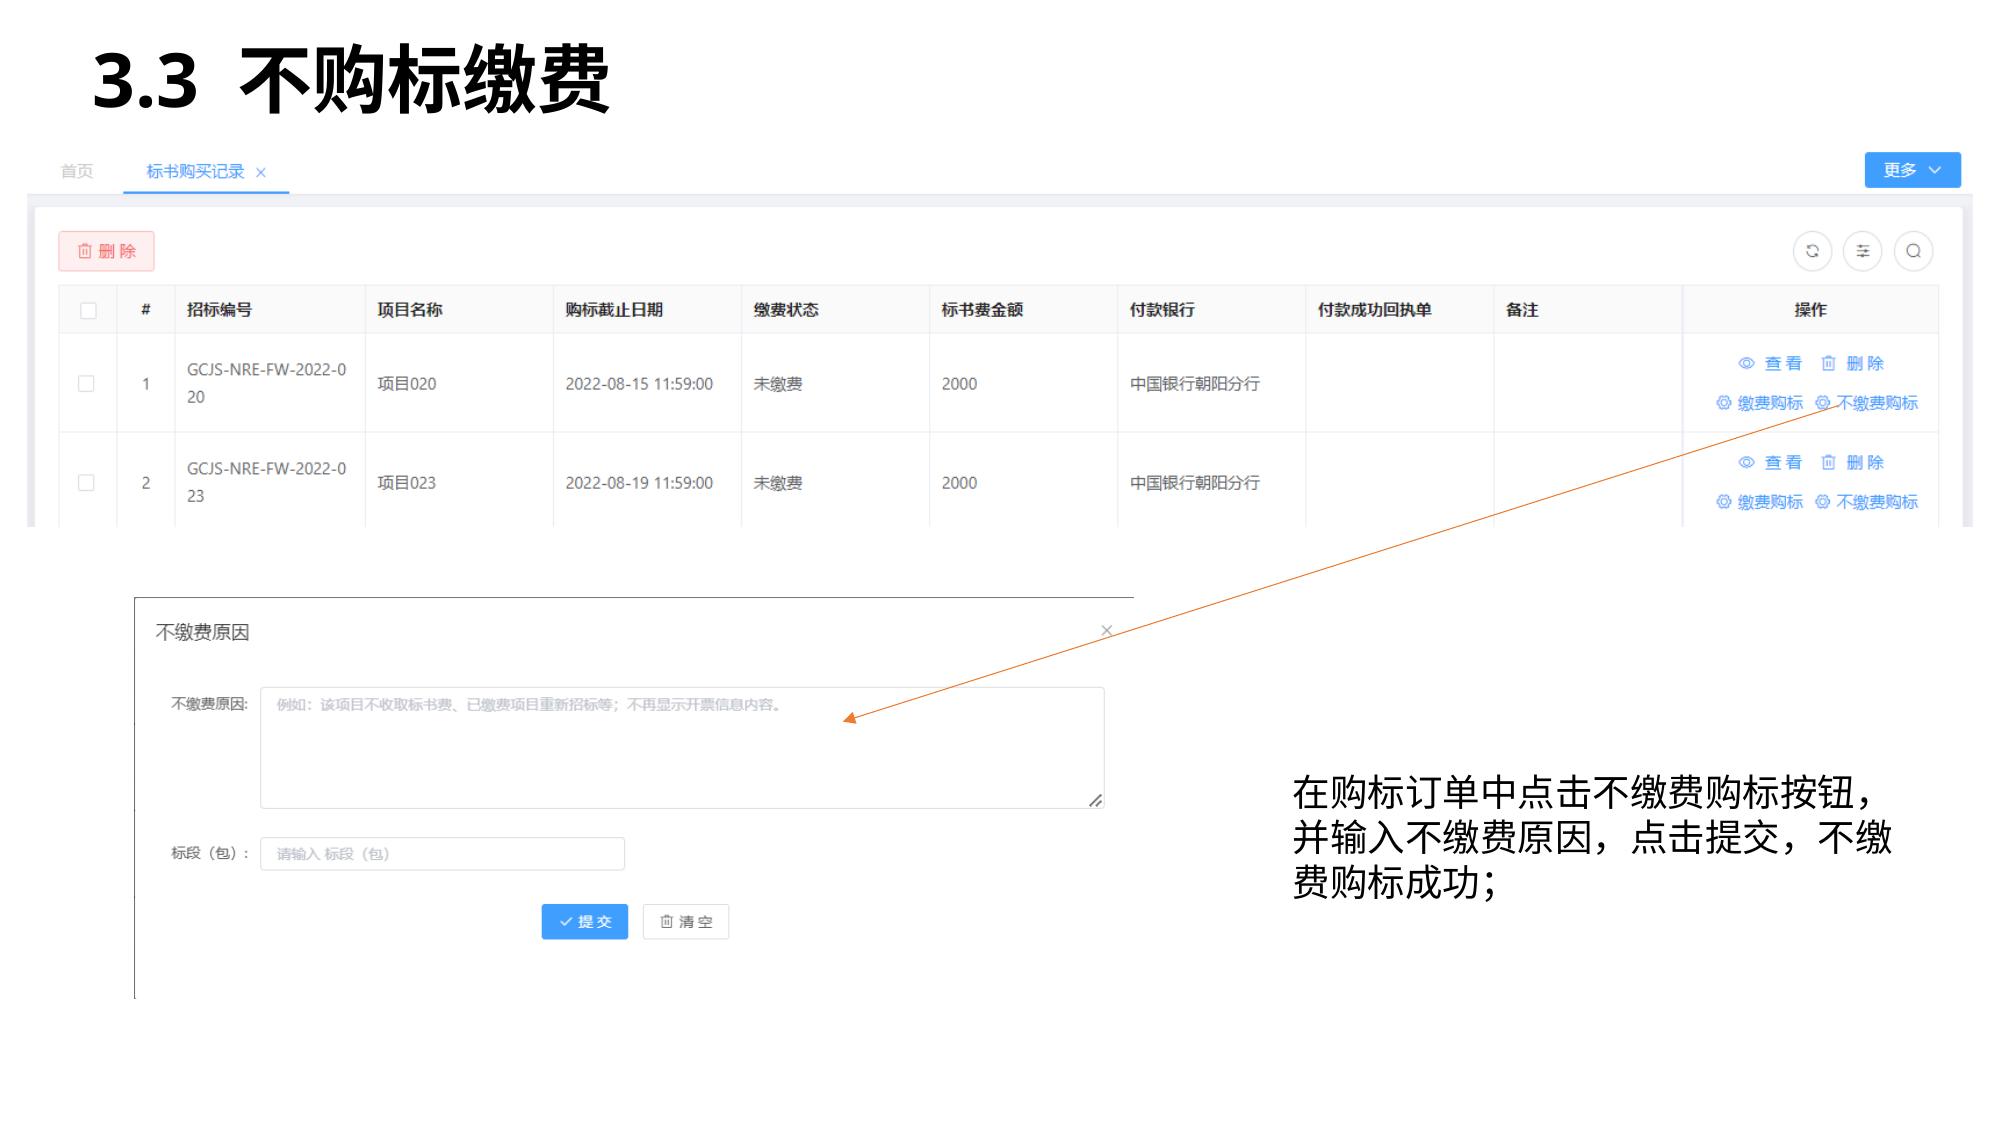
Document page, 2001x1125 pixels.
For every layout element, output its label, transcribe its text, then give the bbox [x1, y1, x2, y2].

text_box 在购标订单中点击不缴费购标按钮，并输入不缴费原因，点击提交，不缴费购标成功； [1278, 761, 1920, 1019]
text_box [842, 405, 1839, 722]
picture [26, 151, 1973, 527]
picture [134, 597, 1134, 1000]
text_box 3.3 不购标缴费 [58, 25, 628, 130]
